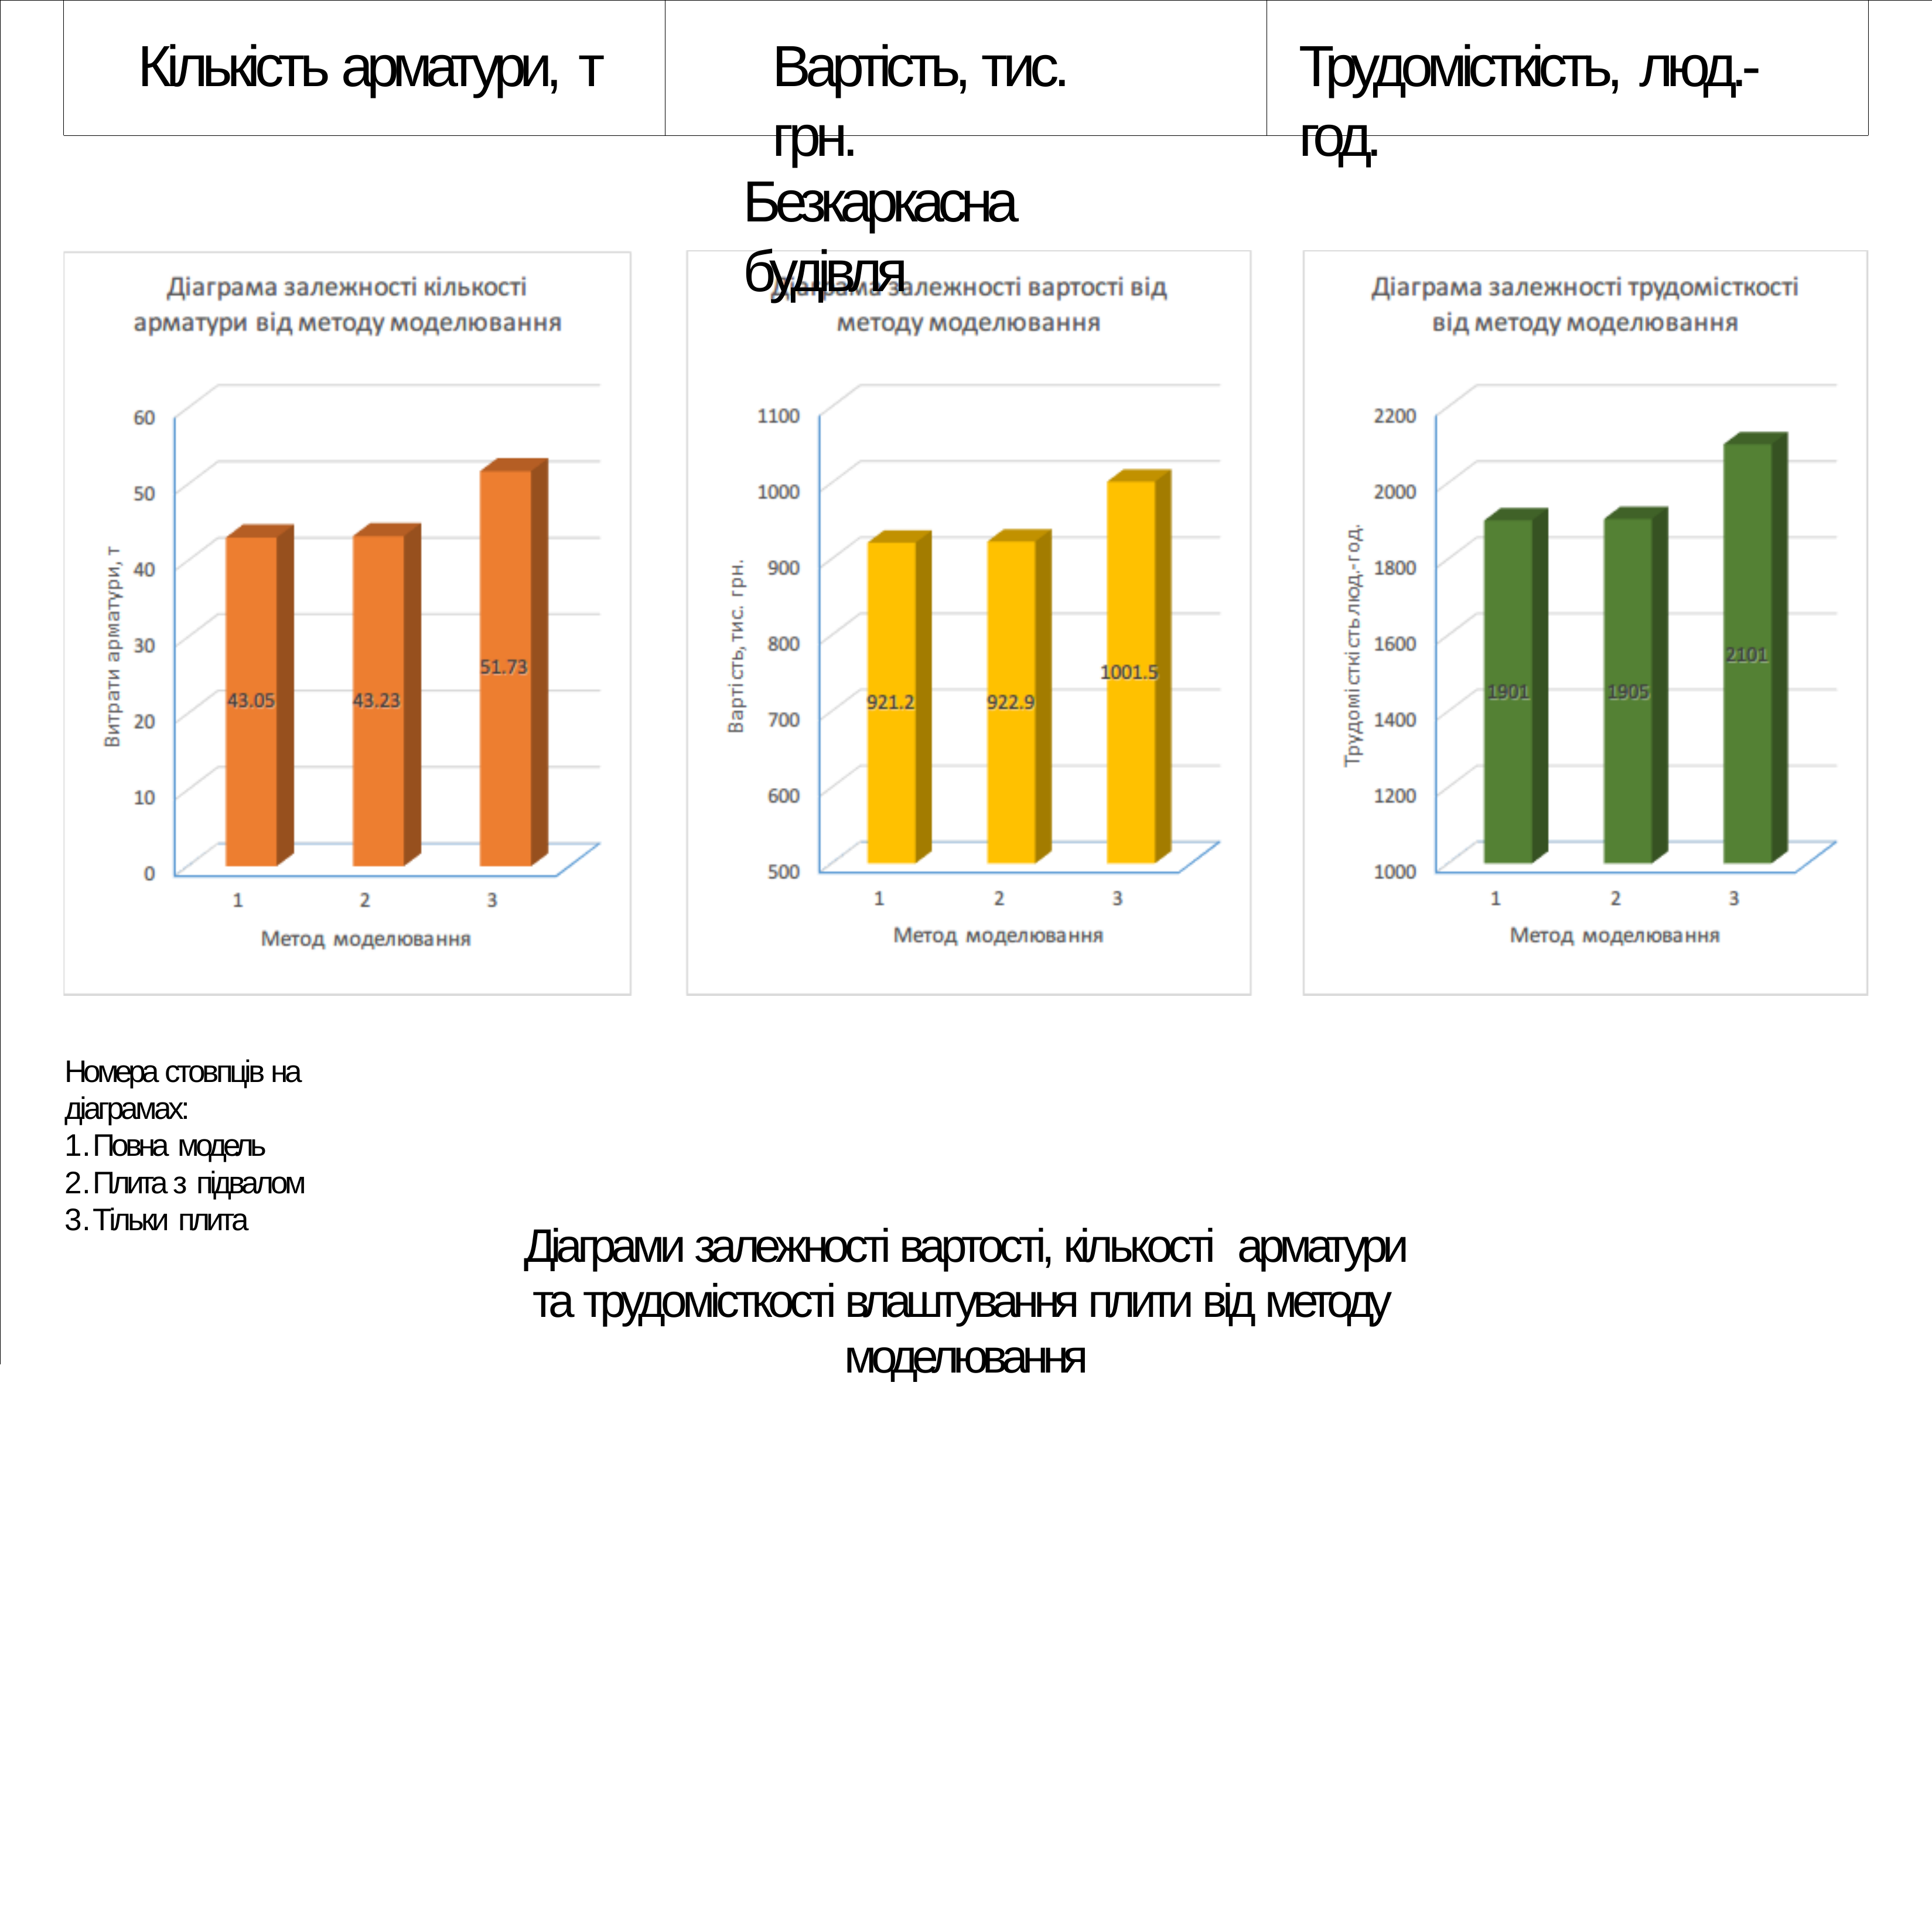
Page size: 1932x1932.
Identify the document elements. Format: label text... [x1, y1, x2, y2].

text_box [63, 250, 1869, 996]
text_box Номера стовпців на діаграмах: Повна модель Плита з підвалом Тільки плита [63, 1051, 427, 1237]
title Кількість арматури, т [136, 28, 1228, 351]
text_box Трудомісткість, люд.-год. [1298, 28, 1837, 168]
text_box Безкаркасна будівля [742, 163, 1193, 303]
text_box Діаграми залежності вартості, кількості арматури та трудомісткості влаштування плити від методу моделювання [414, 1225, 1519, 1383]
text_box Вартість, тис. грн. [771, 28, 1160, 163]
